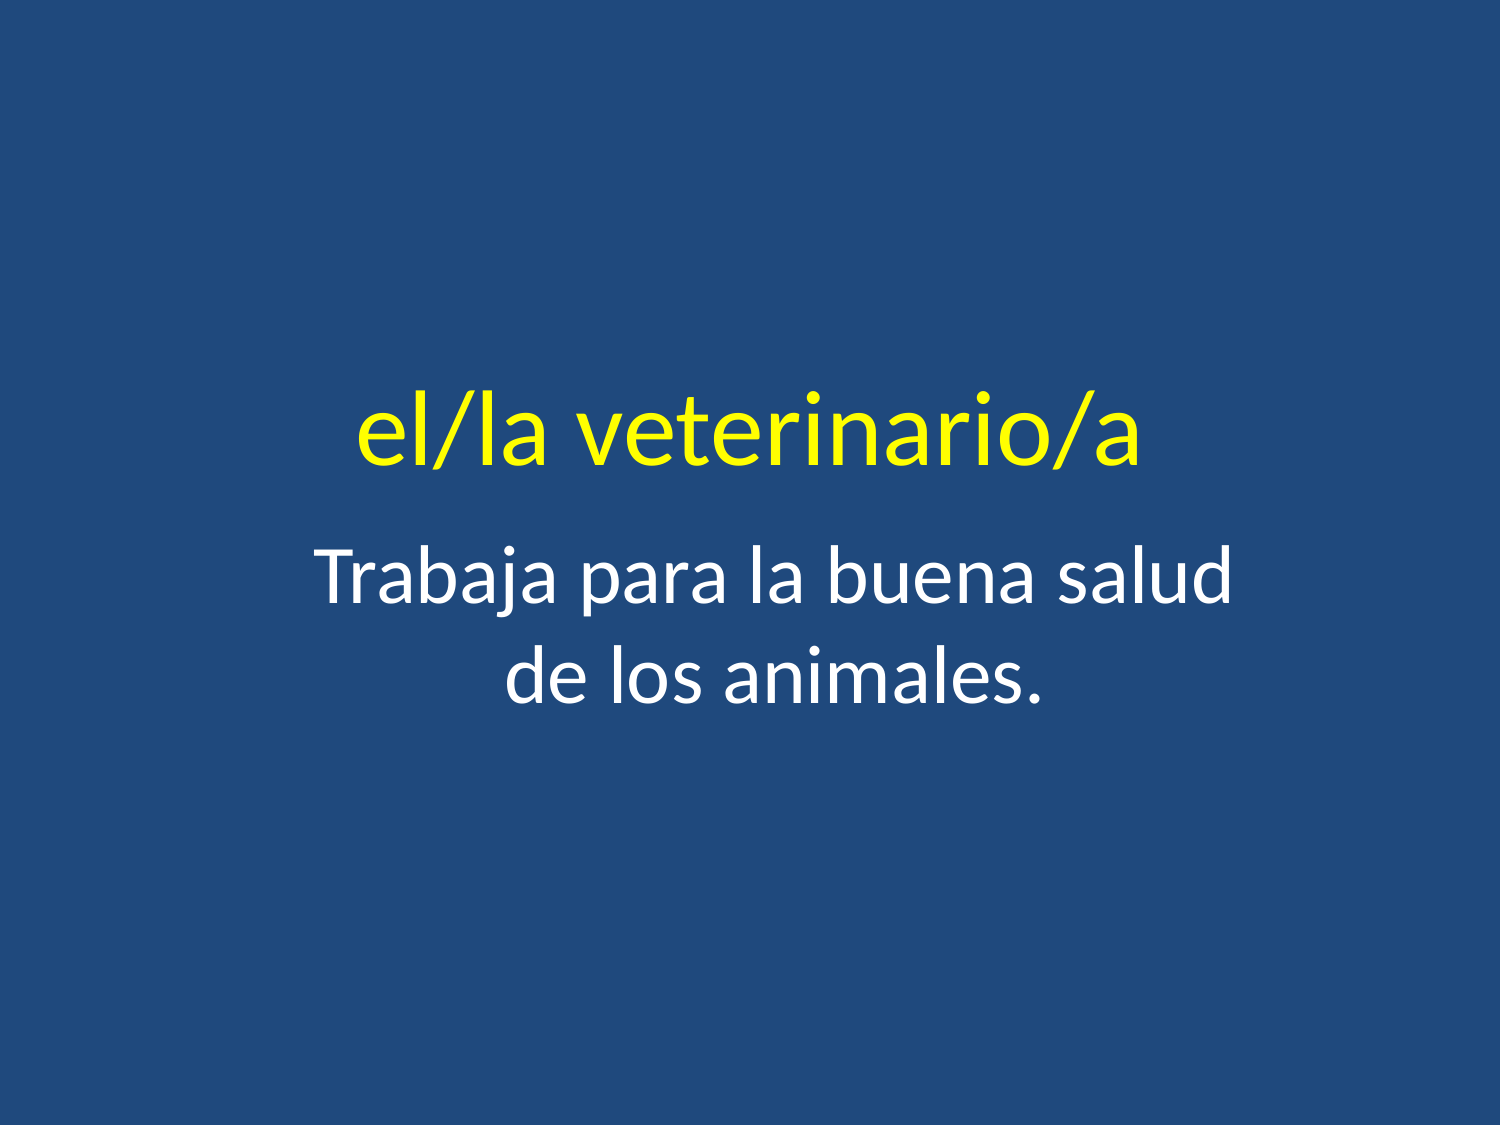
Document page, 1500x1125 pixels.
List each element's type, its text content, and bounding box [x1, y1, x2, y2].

subtitle Trabaja para la buena salud de los animales. [249, 512, 1300, 800]
title el/la veterinario/a [112, 349, 1388, 591]
